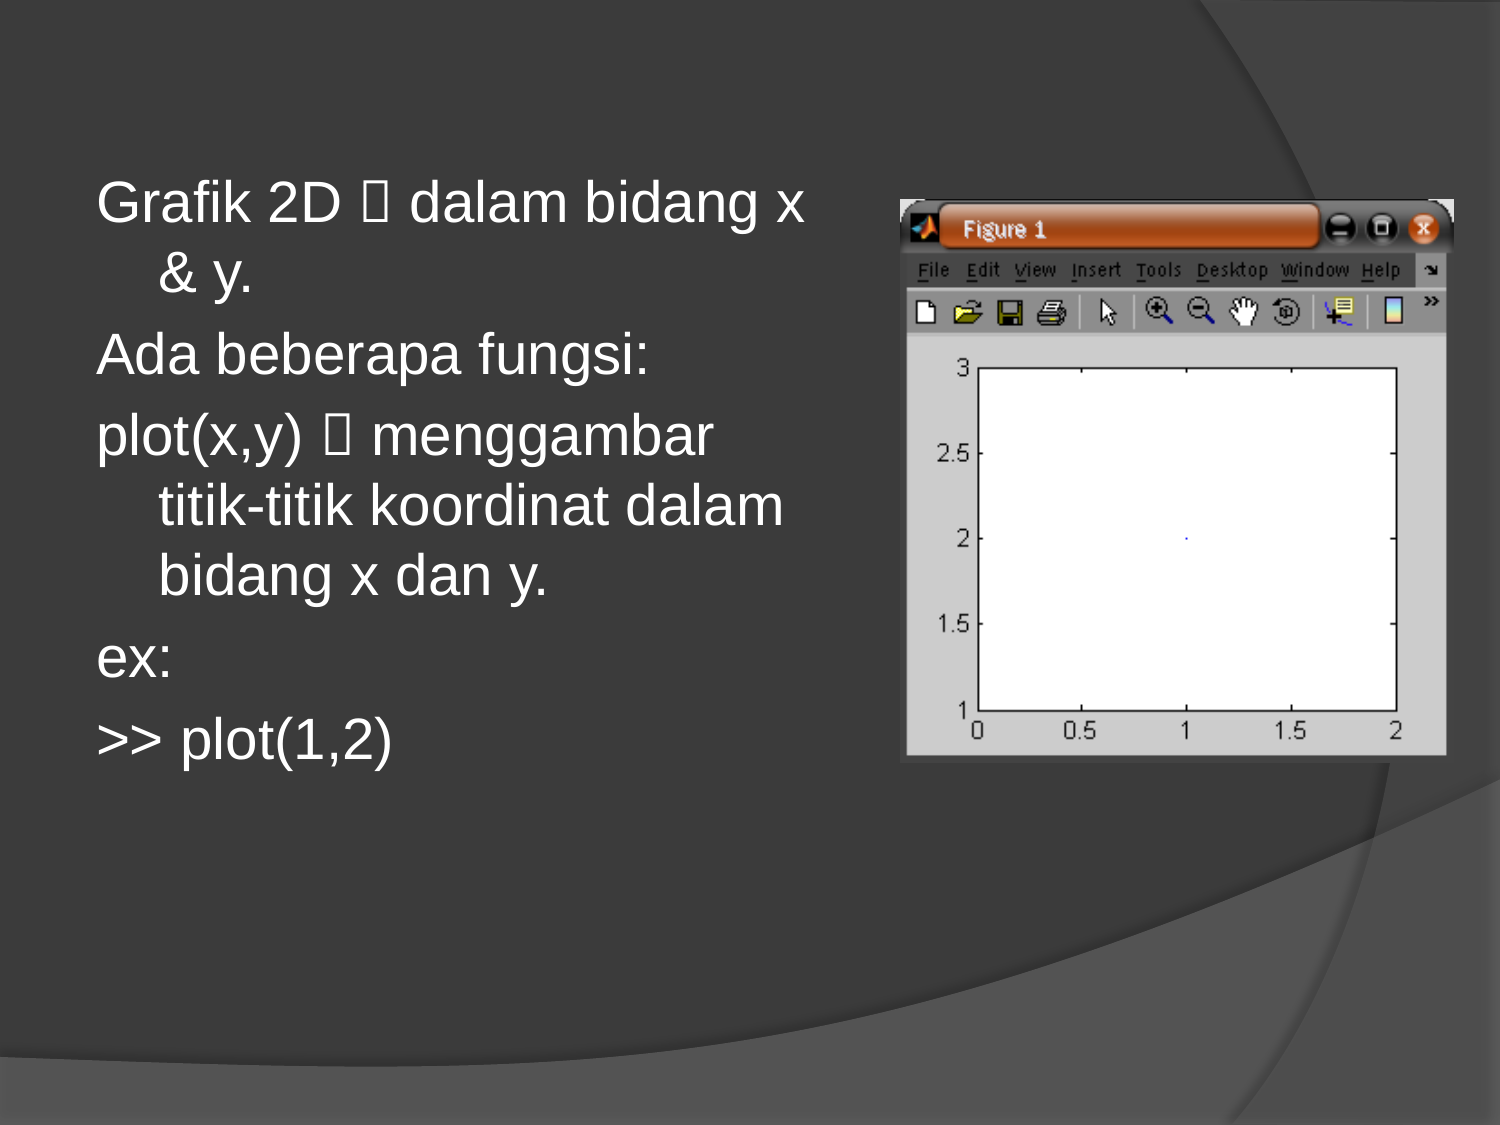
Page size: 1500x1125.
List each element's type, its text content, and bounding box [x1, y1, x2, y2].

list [899, 199, 1454, 763]
list Grafik 2D  dalam bidang x & y. Ada beberapa fungsi: plot(x,y)  menggambar titik-titik koordinat dalam bidang x dan y. ex: >> plot(1,2) [74, 74, 826, 1006]
